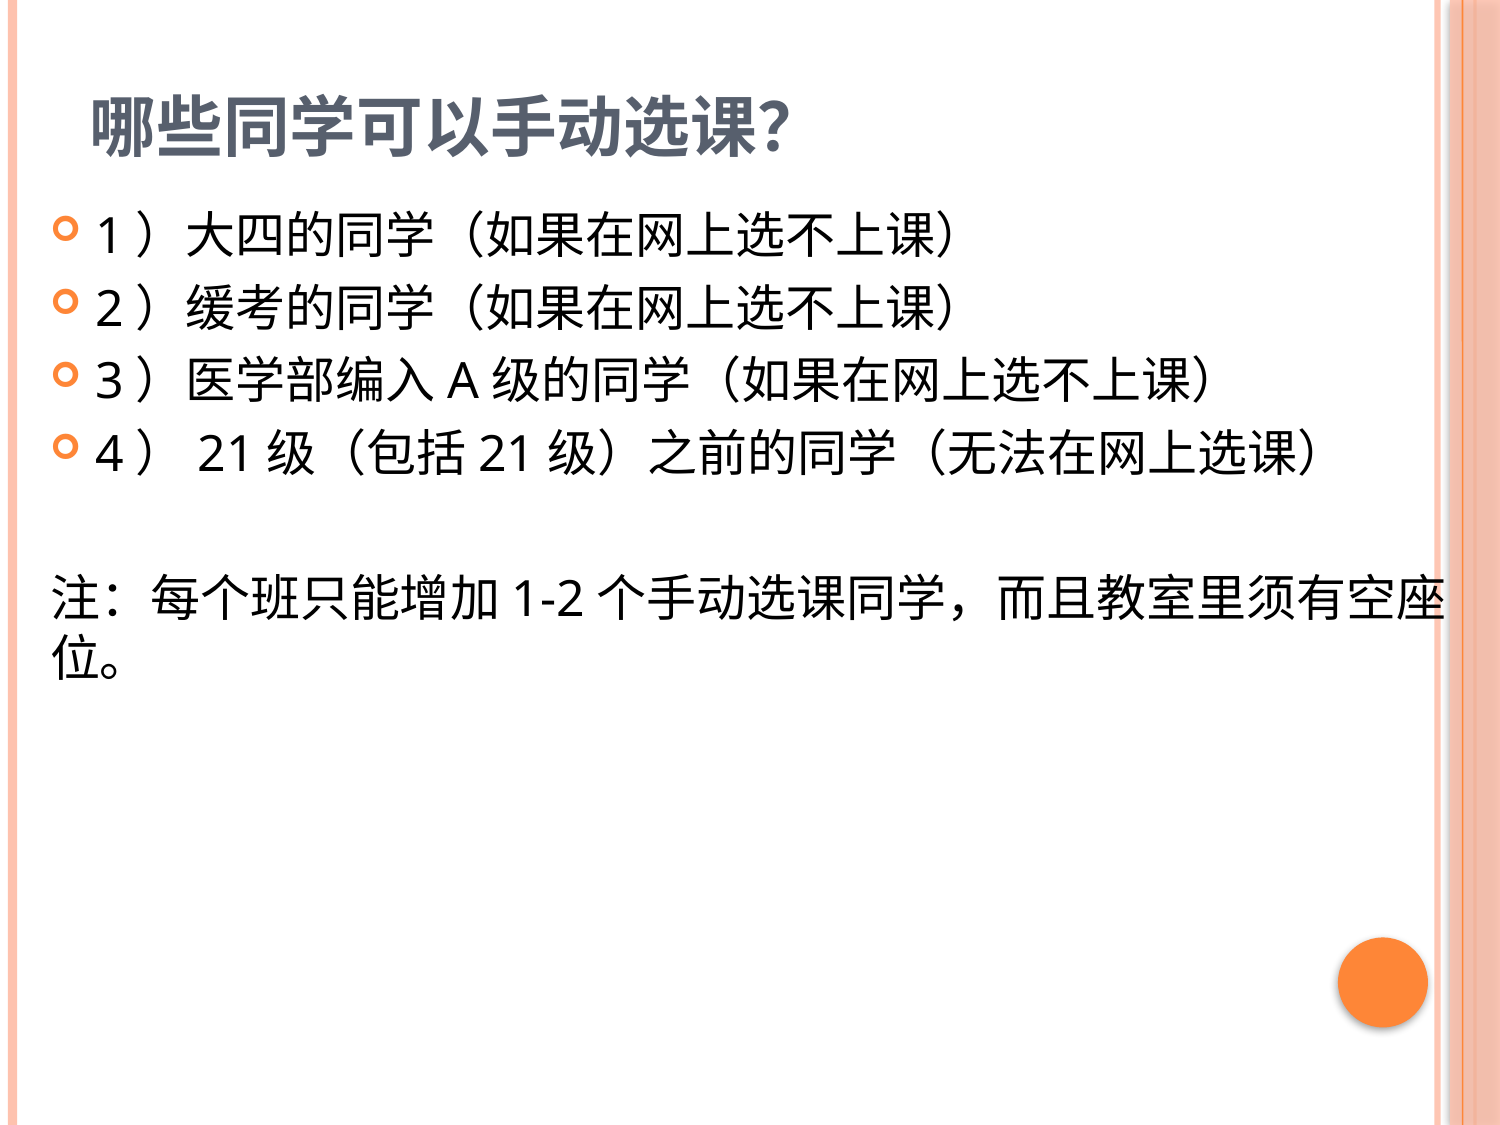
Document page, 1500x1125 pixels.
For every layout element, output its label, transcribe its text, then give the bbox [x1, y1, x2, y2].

title 哪些同学可以手动选课？ [75, 45, 1300, 173]
list 1）大四的同学（如果在网上选不上课） 2）缓考的同学（如果在网上选不上课） 3）医学部编入A级的同学（如果在网上选不上课） 4）21级（包括21级）之前的同学（无法在网上选课） 注：每个班只能增加1-2个手动选课同学，而且教室里须有空座位。 [35, 196, 1465, 1020]
